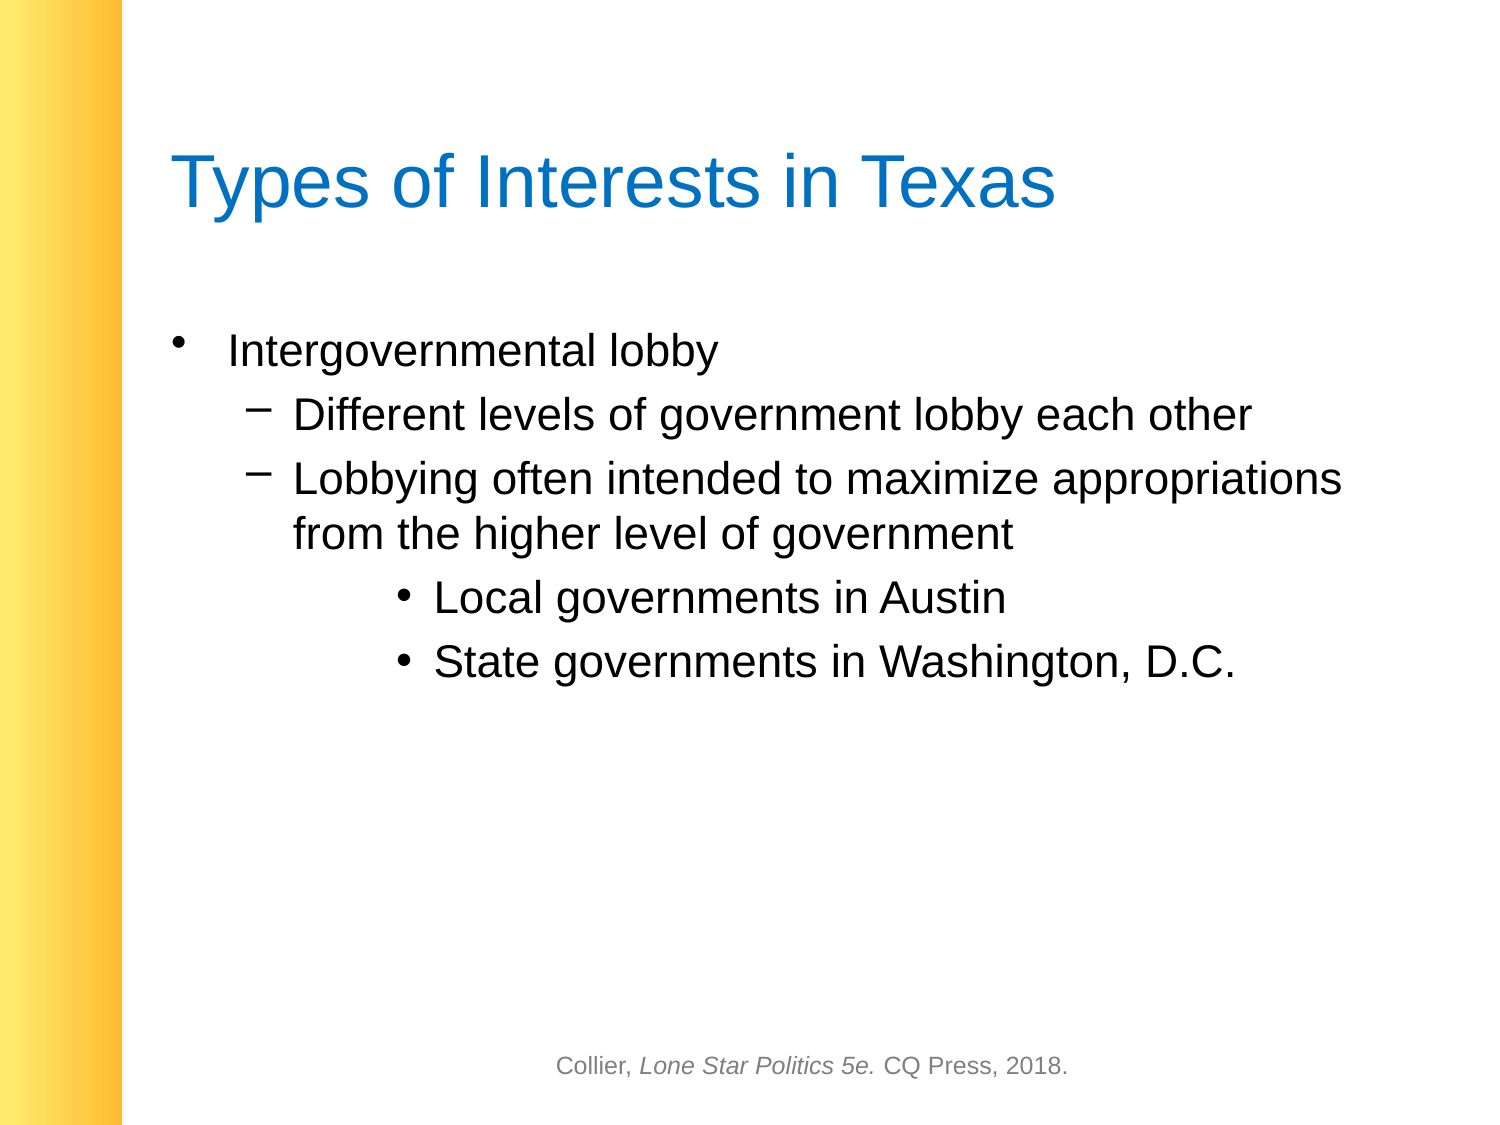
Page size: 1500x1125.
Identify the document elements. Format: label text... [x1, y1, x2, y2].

title Types of Interests in Texas [156, 125, 1469, 313]
picture [0, 0, 1500, 1125]
list Intergovernmental lobby Different levels of government lobby each other Lobbying often intended to maximize appropriations from the higher level of government Local governments in Austin State governments in Washington, D.C. [156, 313, 1388, 963]
text_box Collier, Lone Star Politics 5e. CQ Press, 2018. [525, 1042, 1100, 1087]
